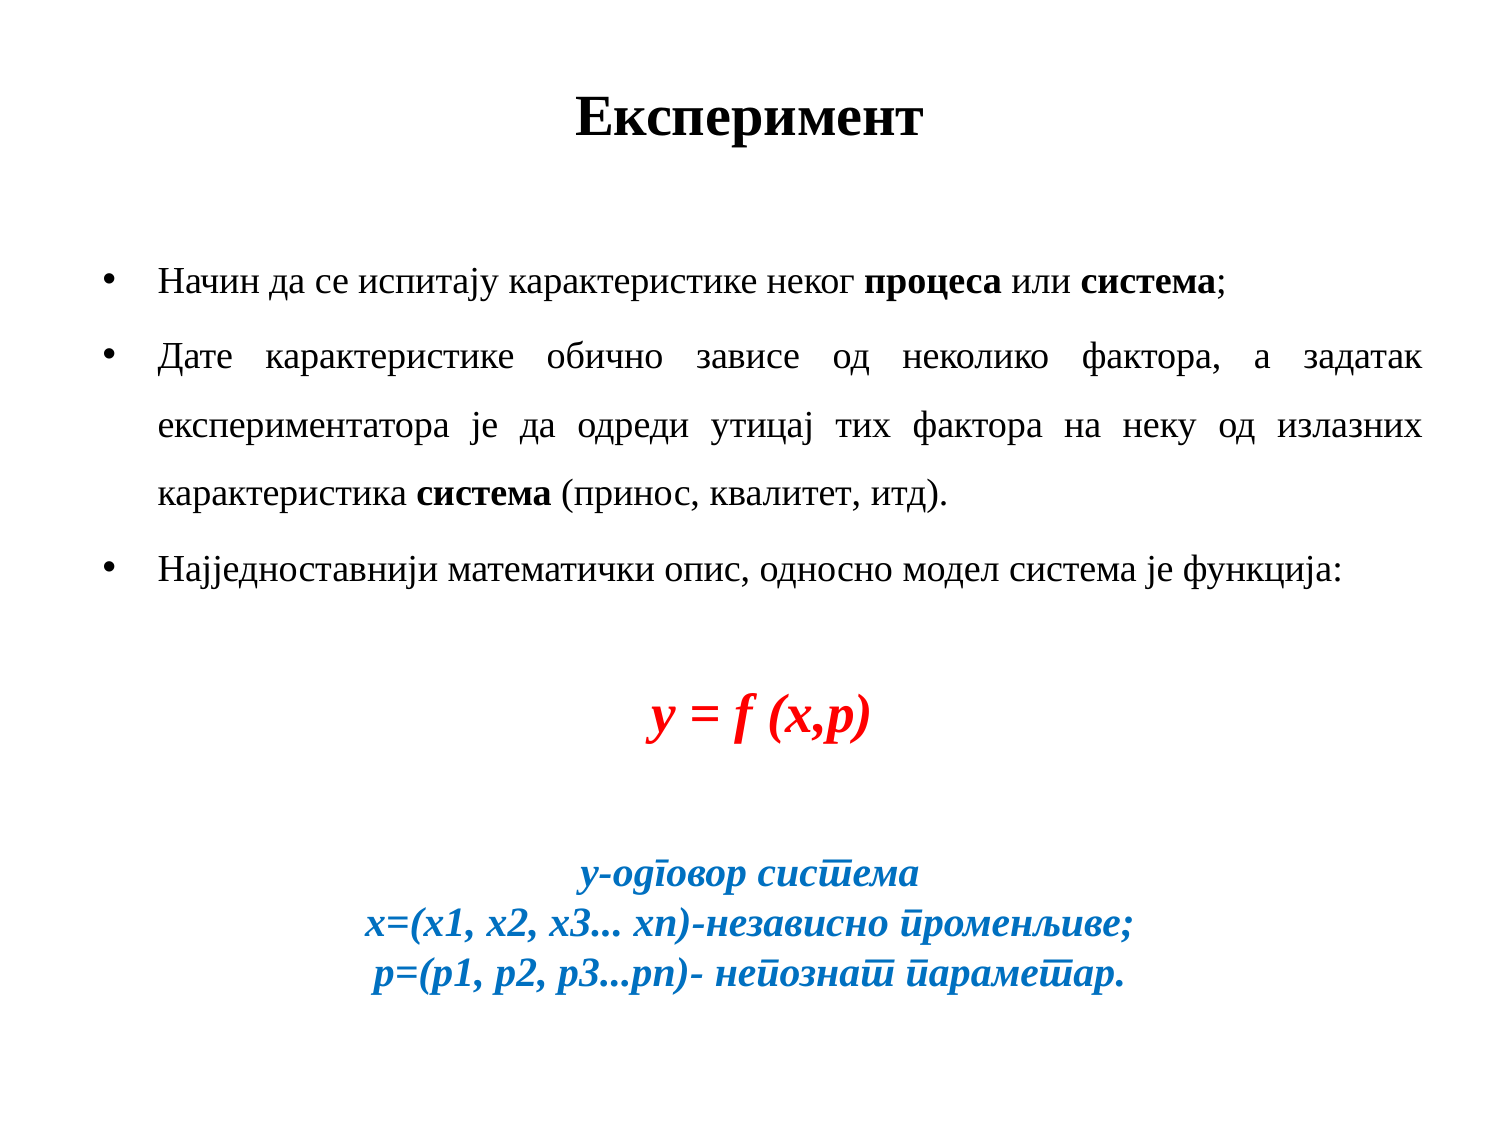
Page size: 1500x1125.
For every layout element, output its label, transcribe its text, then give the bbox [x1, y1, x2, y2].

text_box y-одговор система x=(x1, x2, x3... xn)-независно променљиве; p=(p1, p2, p3...pn)- непознат параметар. [249, 837, 1250, 1003]
list Начин да се испитају карактеристике неког процеса или система; Дате карактеристике обично зависе од неколико фактора, а задатак експериментатора је да одреди утицај тих фактора на неку од излазних карактеристика система (принос, квалитет, итд). Најједноставнији математички опис, односно модел система је функција: y = f (x,p) [87, 224, 1438, 763]
title Експеримент [75, 37, 1425, 188]
